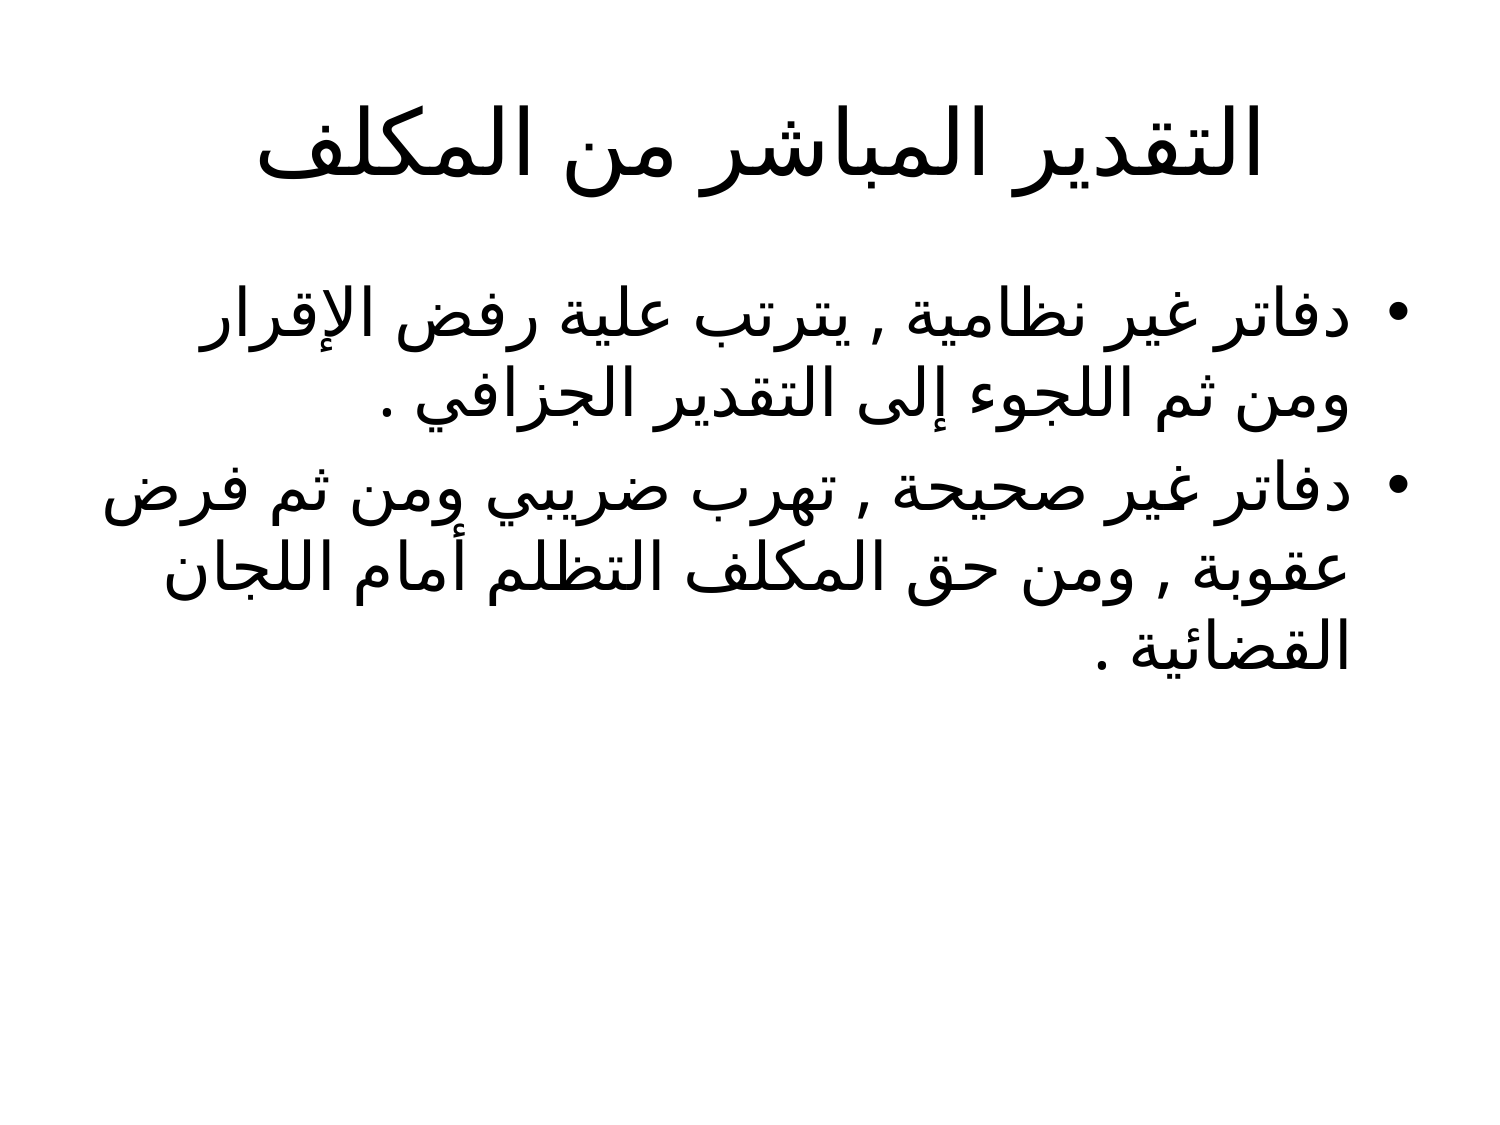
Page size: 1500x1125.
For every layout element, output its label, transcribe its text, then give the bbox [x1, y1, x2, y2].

title التقدير المباشر من المكلف [75, 45, 1425, 233]
list دفاتر غير نظامية , يترتب علية رفض الإقرار ومن ثم اللجوء إلى التقدير الجزافي . دفاتر غير صحيحة , تهرب ضريبي ومن ثم فرض عقوبة , ومن حق المكلف التظلم أمام اللجان القضائية . [75, 262, 1425, 1005]
